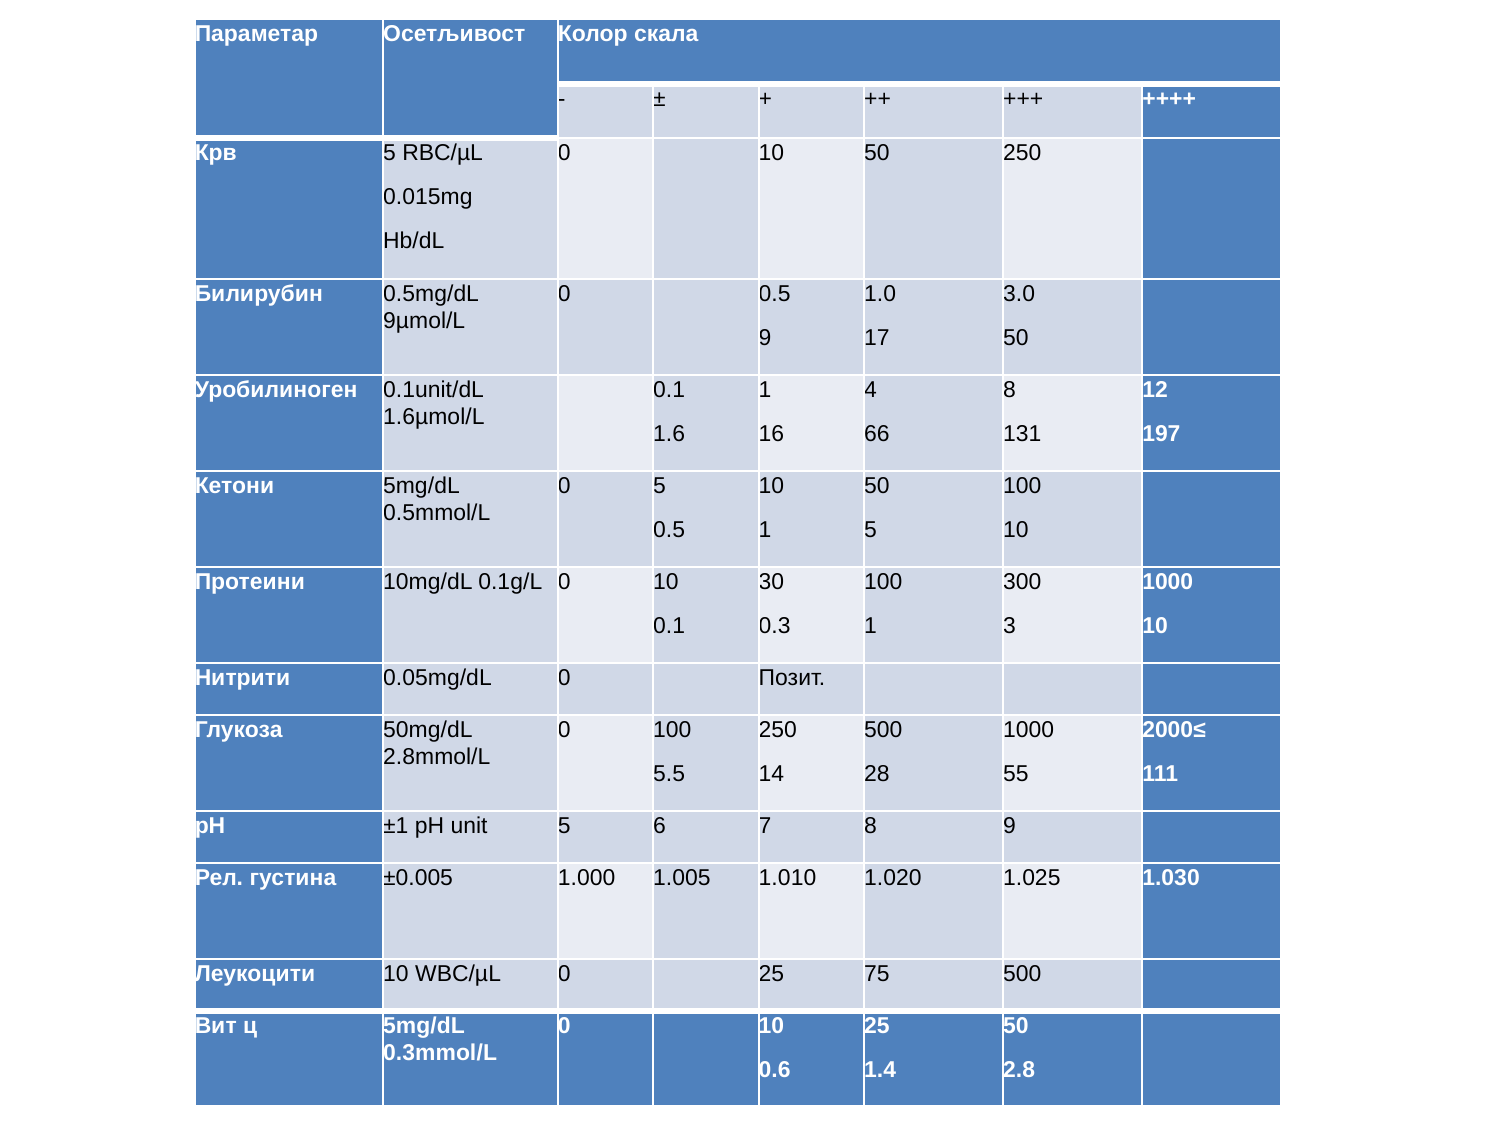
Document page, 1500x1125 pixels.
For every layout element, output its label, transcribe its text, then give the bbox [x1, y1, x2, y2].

table_cell [654, 960, 758, 1008]
table_cell Уробилиноген [196, 376, 382, 470]
table_cell Леукоцити [196, 960, 382, 1008]
table_cell 250 14 [760, 716, 863, 810]
table_cell Крв [196, 141, 382, 278]
table_cell [654, 664, 758, 714]
table_cell 1 16 [760, 376, 863, 470]
table_cell 100 1 [865, 568, 1002, 662]
table_cell Позит. [760, 664, 863, 714]
table_cell Вит ц [196, 1014, 382, 1105]
table_cell 100 10 [1004, 472, 1141, 566]
table_cell 8 131 [1004, 376, 1141, 470]
table_cell Протеини [196, 568, 382, 662]
table_cell 25 1.4 [865, 1014, 1002, 1105]
table_cell 25 [760, 960, 863, 1008]
table_cell 300 3 [1004, 568, 1141, 662]
table_cell 0 [559, 716, 652, 810]
table_cell 4 66 [865, 376, 1002, 470]
table_cell 50 5 [865, 472, 1002, 566]
table_cell 75 [865, 960, 1002, 1008]
table_cell 0 [559, 280, 652, 374]
table_cell 50mg/dL 2.8mmol/L [384, 716, 557, 810]
table_cell [559, 376, 652, 470]
table_cell pH [196, 812, 382, 862]
table_cell 0.05mg/dL [384, 664, 557, 714]
table_cell [1143, 280, 1280, 374]
table_cell 0.1unit/dL 1.6µmol/L [384, 376, 557, 470]
table_cell Рел. густина [196, 864, 382, 958]
table_cell Кетони [196, 472, 382, 566]
table_cell 1.005 [654, 864, 758, 958]
table_cell ± [654, 87, 758, 137]
table_cell 12 197 [1143, 376, 1280, 470]
table_cell 30 0.3 [760, 568, 863, 662]
table_cell [1143, 472, 1280, 566]
table_cell 1.0 17 [865, 280, 1002, 374]
table_cell 10 1 [760, 472, 863, 566]
table_cell 500 [1004, 960, 1141, 1008]
table_cell ±1 pH unit [384, 812, 557, 862]
table_cell 0 [559, 472, 652, 566]
table_cell 0 [559, 960, 652, 1008]
table_cell 1000 10 [1143, 568, 1280, 662]
table_cell 0.5mg/dL 9µmol/L [384, 280, 557, 374]
table_cell 1.030 [1143, 864, 1280, 958]
table_cell + [760, 87, 863, 137]
table_header Колор скала [559, 20, 1280, 81]
table_cell 250 [1004, 139, 1141, 278]
table_header Параметар [196, 20, 382, 135]
table_cell 0.1 1.6 [654, 376, 758, 470]
table_cell 5 [559, 812, 652, 862]
table_cell [654, 1014, 758, 1105]
table_cell 500 28 [865, 716, 1002, 810]
table_cell [1143, 664, 1280, 714]
table_cell 1.025 [1004, 864, 1141, 958]
table_cell [654, 139, 758, 278]
table_cell 9 [1004, 812, 1141, 862]
table_cell 10mg/dL 0.1g/L [384, 568, 557, 662]
table_cell [654, 280, 758, 374]
table_cell 10 0.6 [760, 1014, 863, 1105]
table_cell 50 [865, 139, 1002, 278]
table_cell 0 [559, 664, 652, 714]
table_cell 100 5.5 [654, 716, 758, 810]
table_cell [1143, 812, 1280, 862]
table_cell 0.5 9 [760, 280, 863, 374]
table_cell 7 [760, 812, 863, 862]
table_cell 10 0.1 [654, 568, 758, 662]
table_cell 50 2.8 [1004, 1014, 1141, 1105]
table_cell 1.020 [865, 864, 1002, 958]
table_cell 6 [654, 812, 758, 862]
table_cell 5 0.5 [654, 472, 758, 566]
table_cell 1.010 [760, 864, 863, 958]
table_cell 10 [760, 139, 863, 278]
table_cell ++ [865, 87, 1002, 137]
table_cell 8 [865, 812, 1002, 862]
table_cell 3.0 50 [1004, 280, 1141, 374]
table_cell 5mg/dL 0.3mmol/L [384, 1014, 557, 1105]
table_cell - [559, 87, 652, 137]
table_cell 5mg/dL 0.5mmol/L [384, 472, 557, 566]
table_cell Нитрити [196, 664, 382, 714]
table_cell [1143, 960, 1280, 1008]
table_cell 1.000 [559, 864, 652, 958]
table_cell 10 WBC/µL [384, 960, 557, 1008]
table_cell 5 RBC/µL 0.015mg Hb/dL [384, 141, 557, 278]
table_cell Глукоза [196, 716, 382, 810]
table_cell Билирубин [196, 280, 382, 374]
table_cell 0 [559, 568, 652, 662]
table_cell +++ [1004, 87, 1141, 137]
table_cell 2000≤ 111 [1143, 716, 1280, 810]
table_cell ++++ [1143, 87, 1280, 137]
table_cell 0 [559, 1014, 652, 1105]
table_cell [1143, 1014, 1280, 1105]
table_cell [865, 664, 1002, 714]
table_cell [1004, 664, 1141, 714]
table_header Oсетљивост [384, 20, 557, 135]
table_cell 0 [559, 139, 652, 278]
table_cell ±0.005 [384, 864, 557, 958]
table_cell [1143, 139, 1280, 278]
table_cell 1000 55 [1004, 716, 1141, 810]
